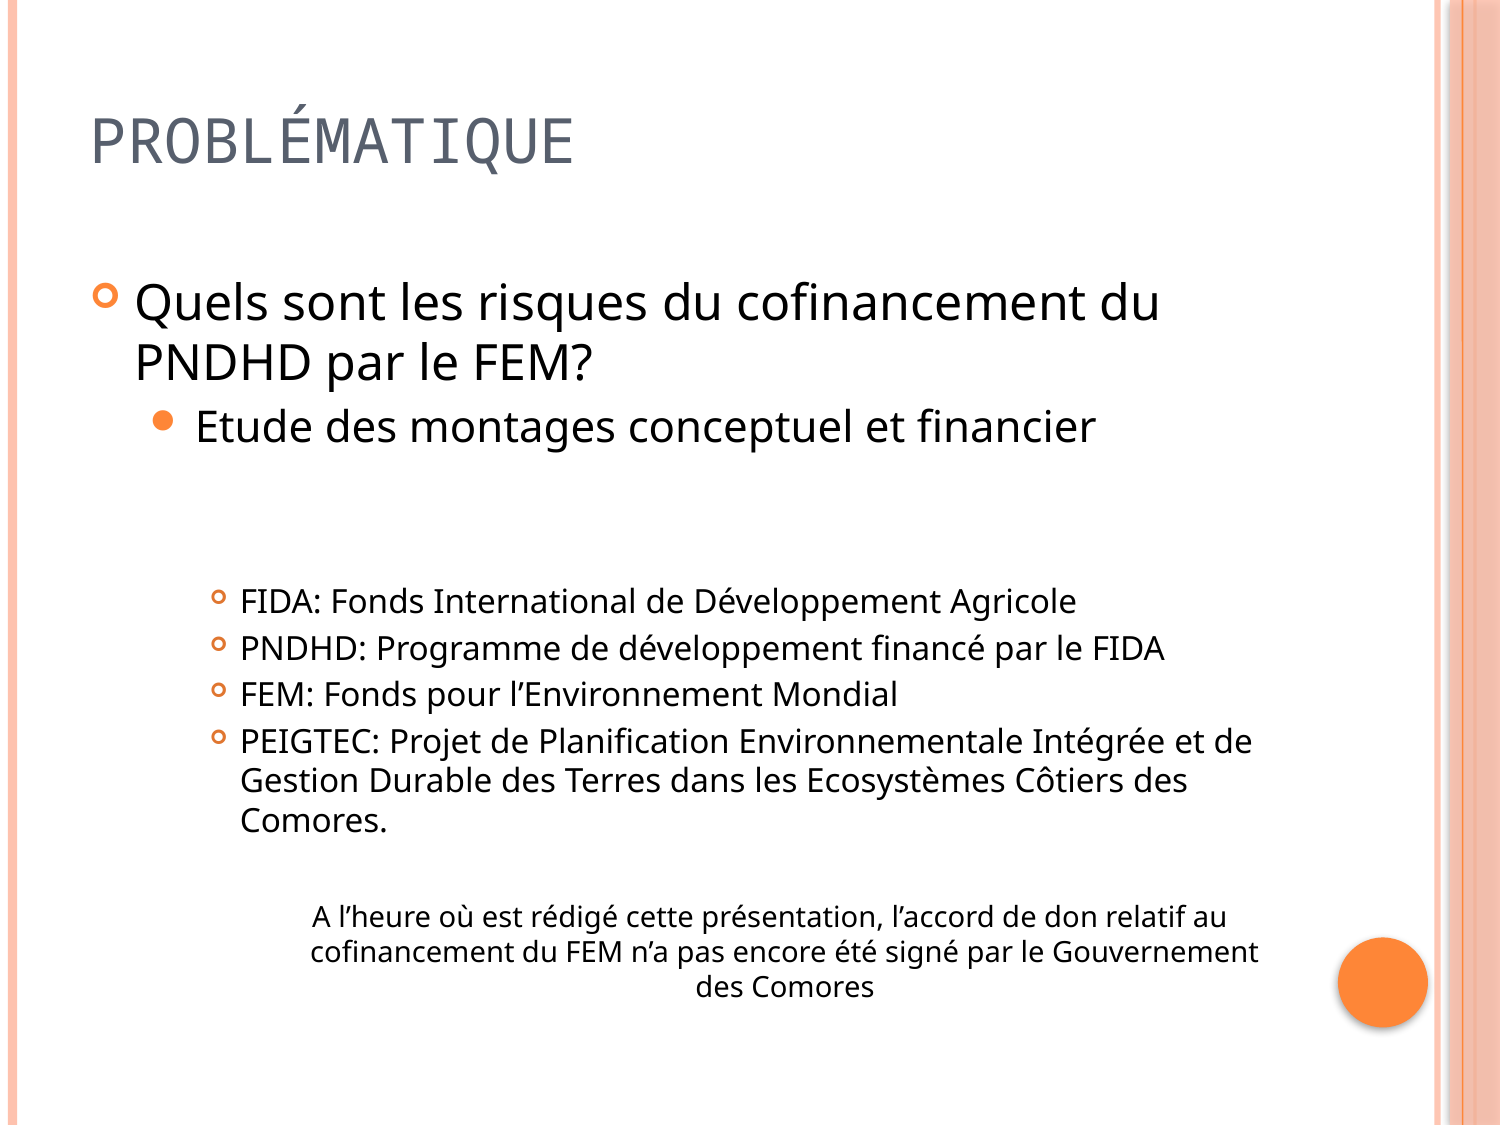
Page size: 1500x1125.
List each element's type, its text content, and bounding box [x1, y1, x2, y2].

title Problématique [75, 45, 1300, 233]
list Quels sont les risques du cofinancement du PNDHD par le FEM? Etude des montages conceptuel et financier FIDA: Fonds International de Développement Agricole PNDHD: Programme de développement financé par le FIDA FEM: Fonds pour l’Environnement Mondial PEIGTEC: Projet de Planification Environnementale Intégrée et de Gestion Durable des Terres dans les Ecosystèmes Côtiers des Comores. A l’heure où est rédigé cette présentation, l’accord de don relatif au cofinancement du FEM n’a pas encore été signé par le Gouvernement des Comores [75, 262, 1300, 1062]
